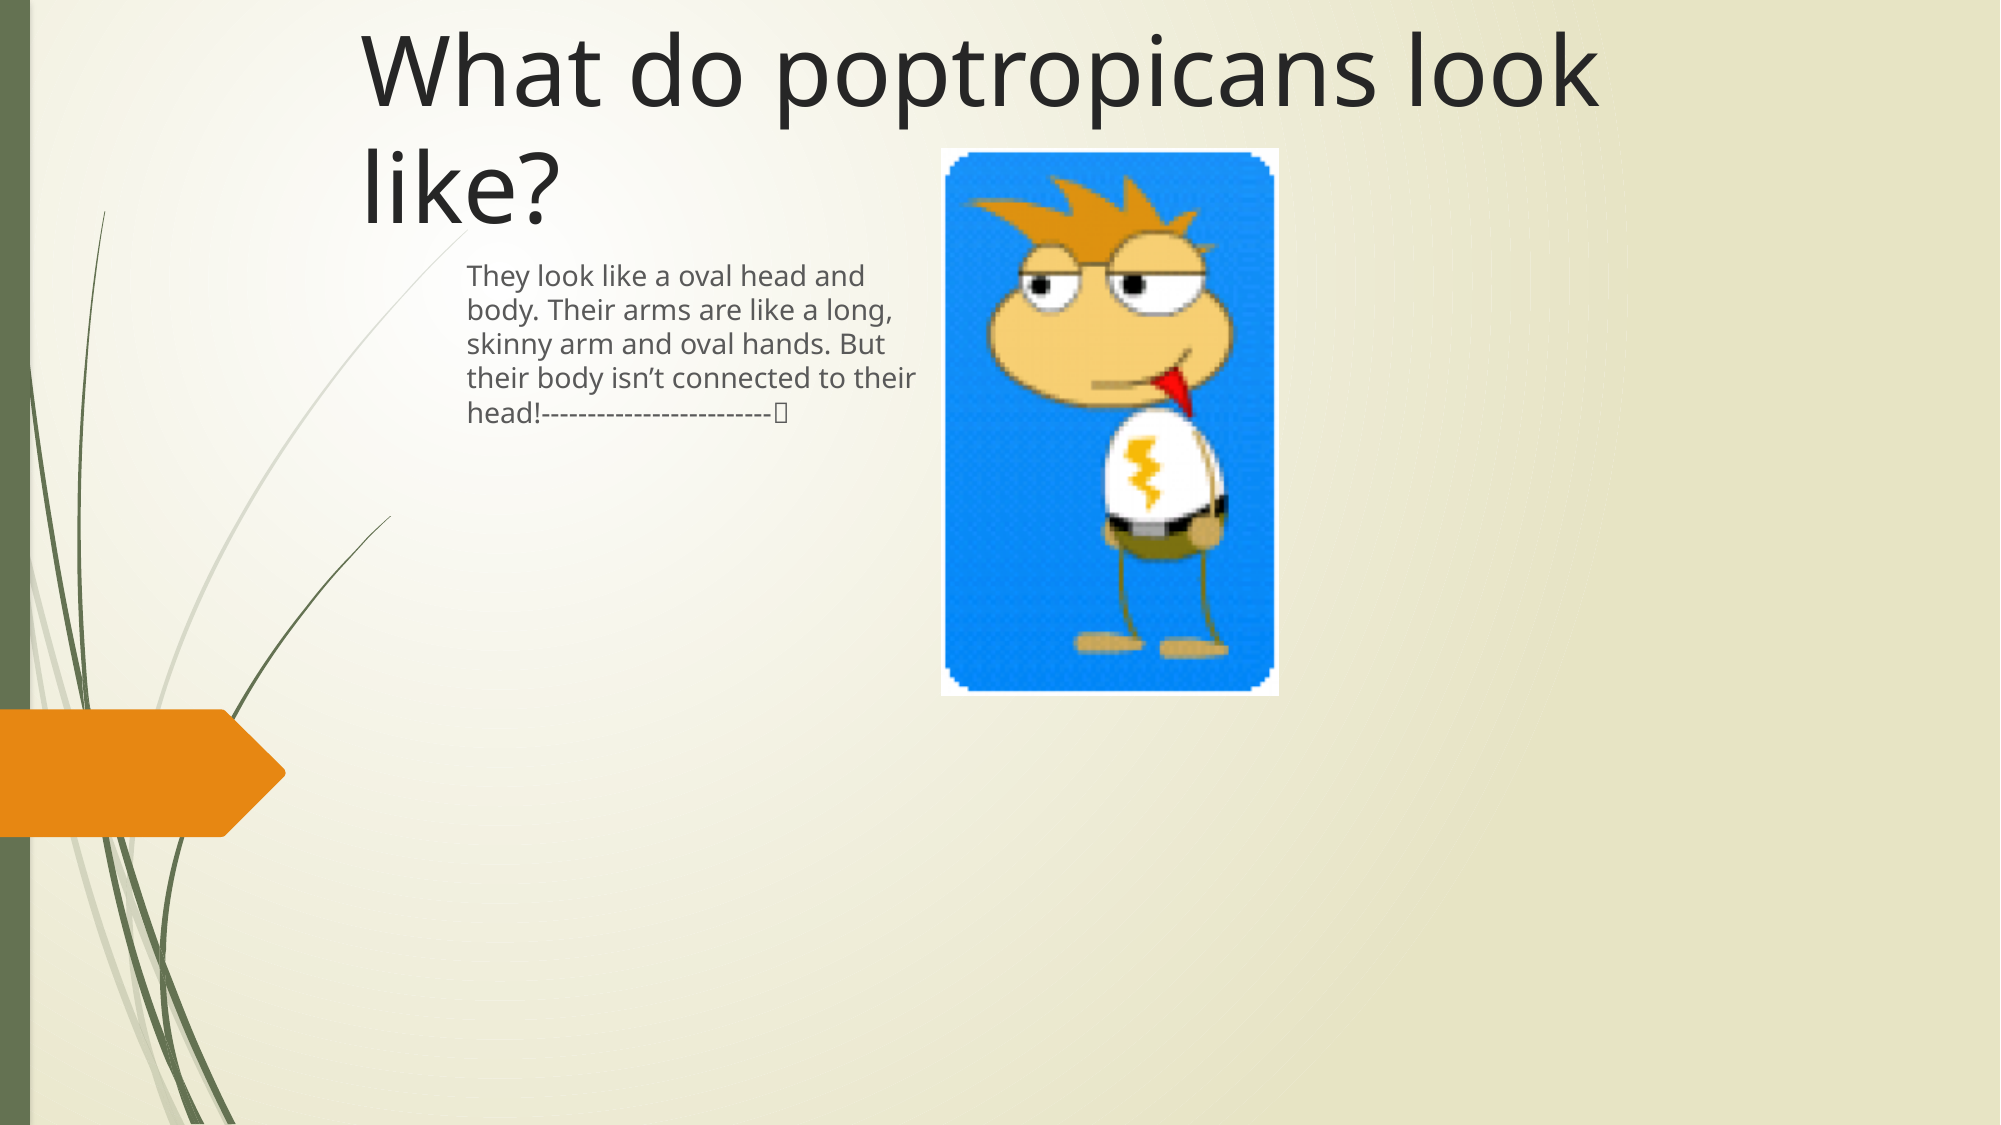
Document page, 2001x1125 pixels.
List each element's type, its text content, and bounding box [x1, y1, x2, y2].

picture [941, 148, 1280, 696]
subtitle They look like a oval head and body. Their arms are like a long, skinny arm and oval hands. But their body isn’t connected to their head!------------------------- [451, 250, 936, 439]
title What do poptropicans look like? [345, 0, 1809, 251]
